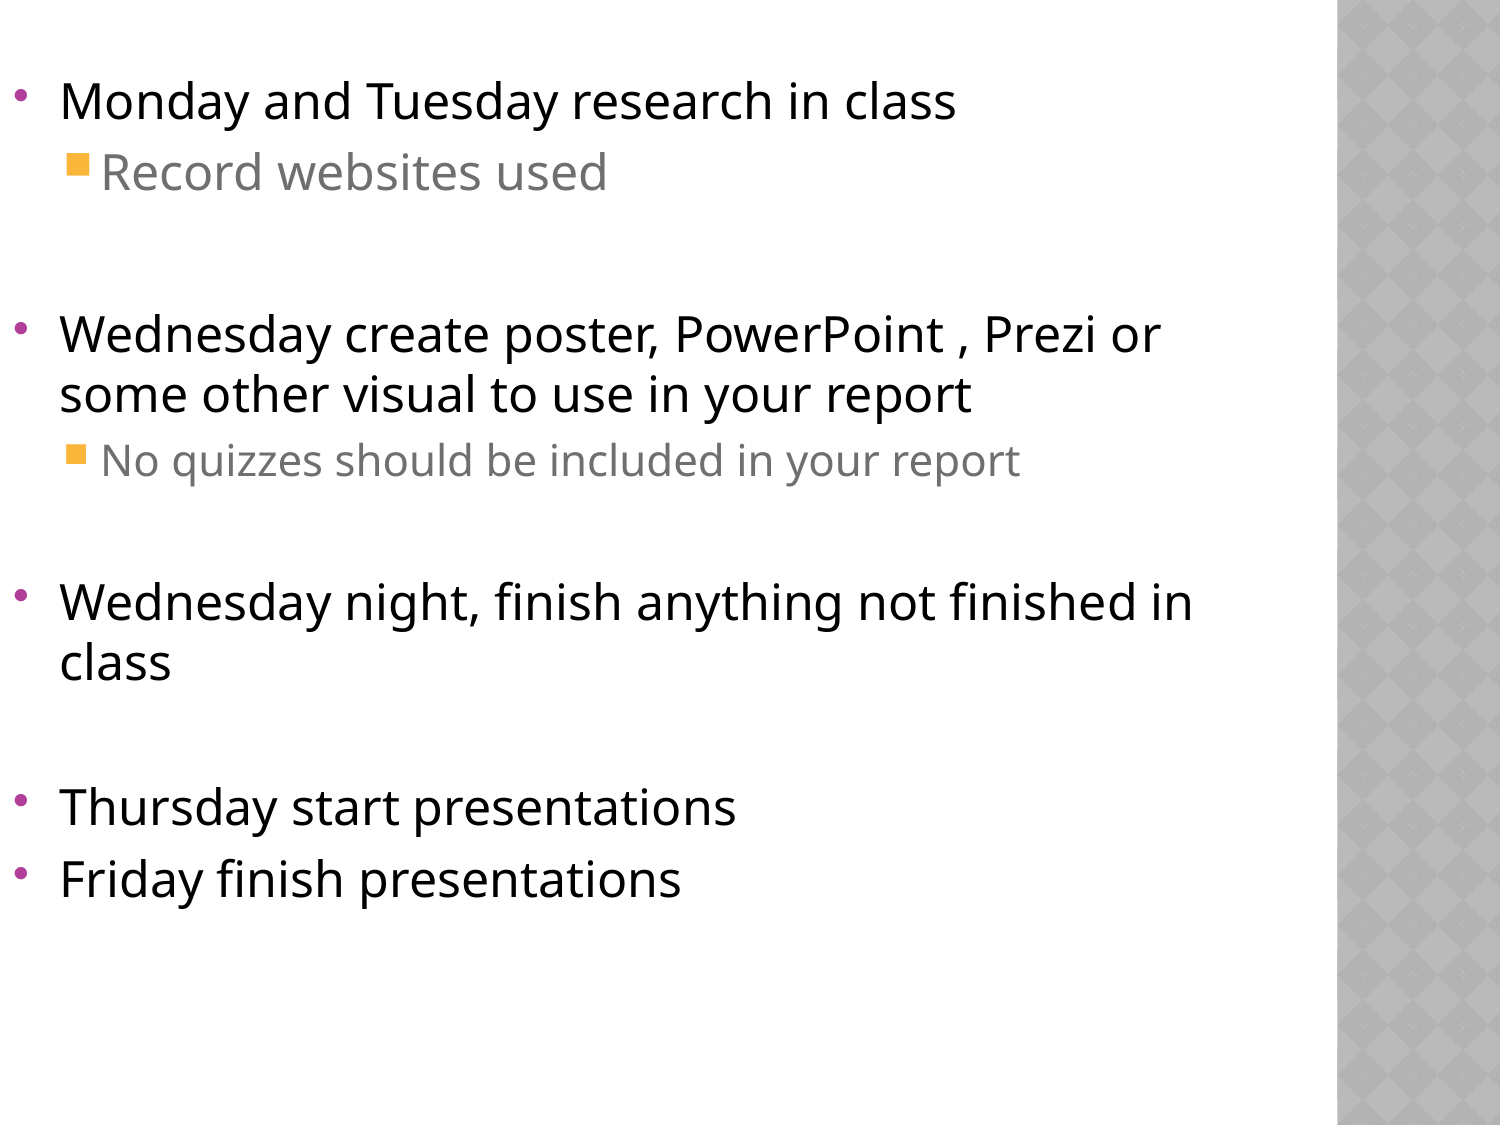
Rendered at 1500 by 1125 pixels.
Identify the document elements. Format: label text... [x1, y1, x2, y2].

list Monday and Tuesday research in class Record websites used Wednesday create poster, PowerPoint , Prezi or some other visual to use in your report No quizzes should be included in your report Wednesday night, finish anything not finished in class Thursday start presentations Friday finish presentations [0, 62, 1313, 1060]
